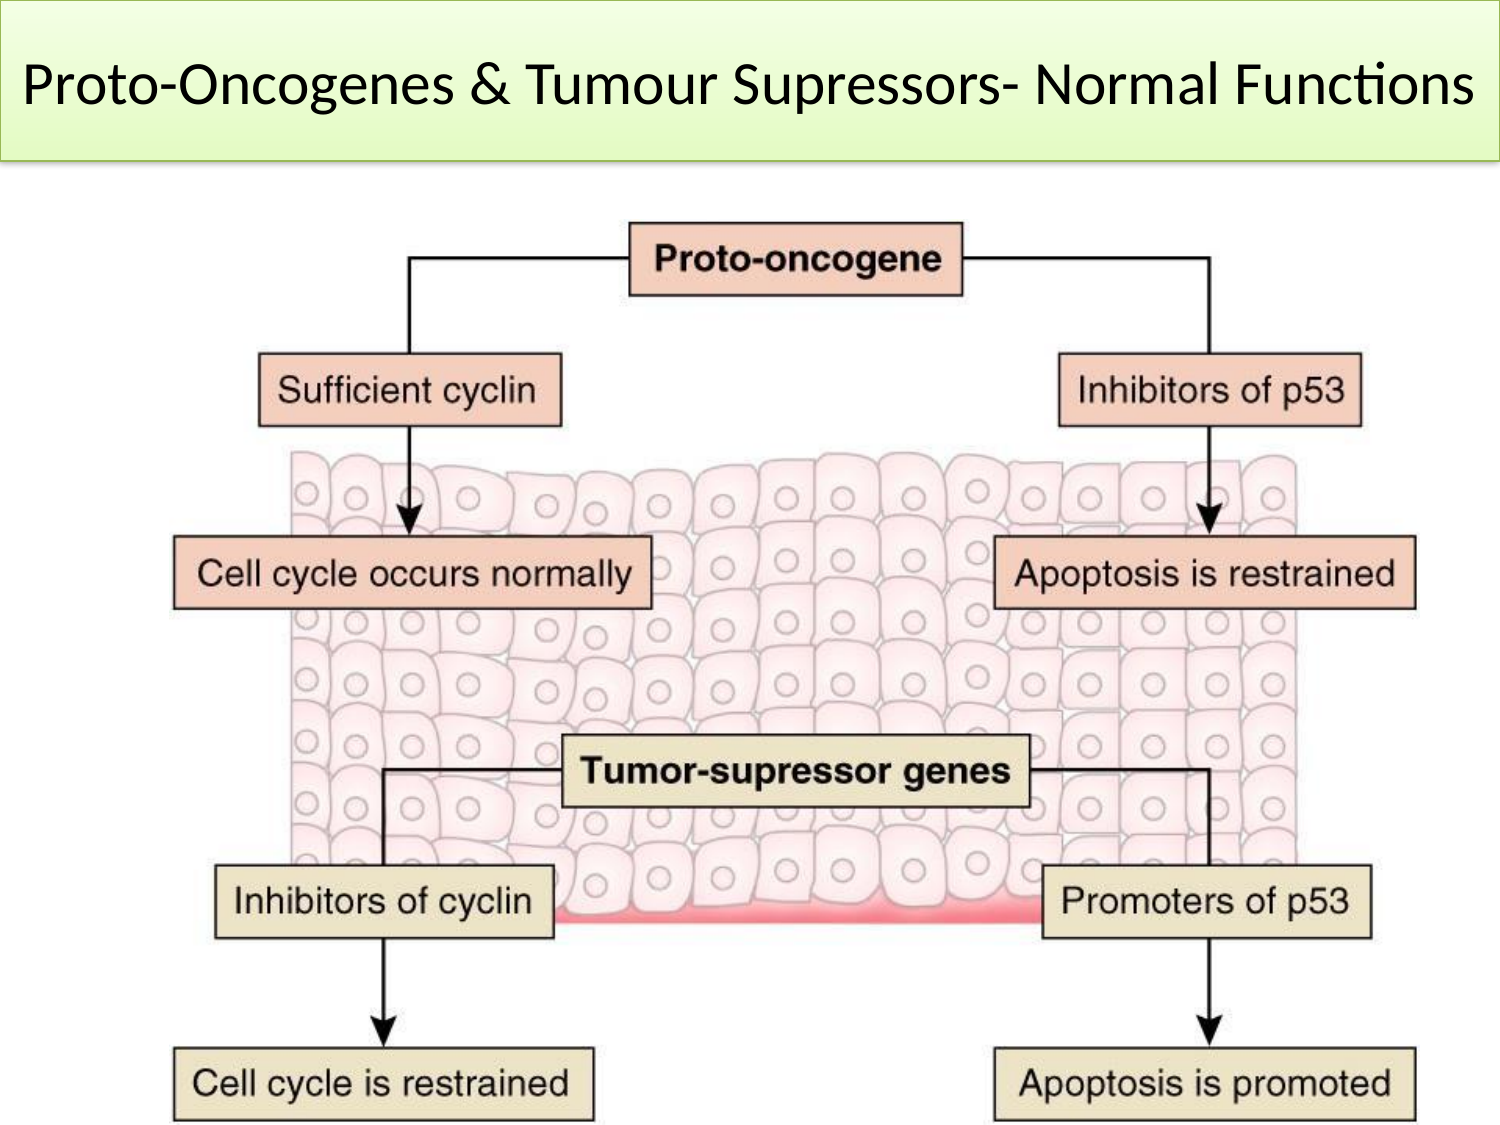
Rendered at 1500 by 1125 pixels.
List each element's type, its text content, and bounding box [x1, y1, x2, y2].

title Proto-Oncogenes & Tumour Supressors- Normal Functions [0, 0, 1500, 162]
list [169, 219, 1421, 1125]
